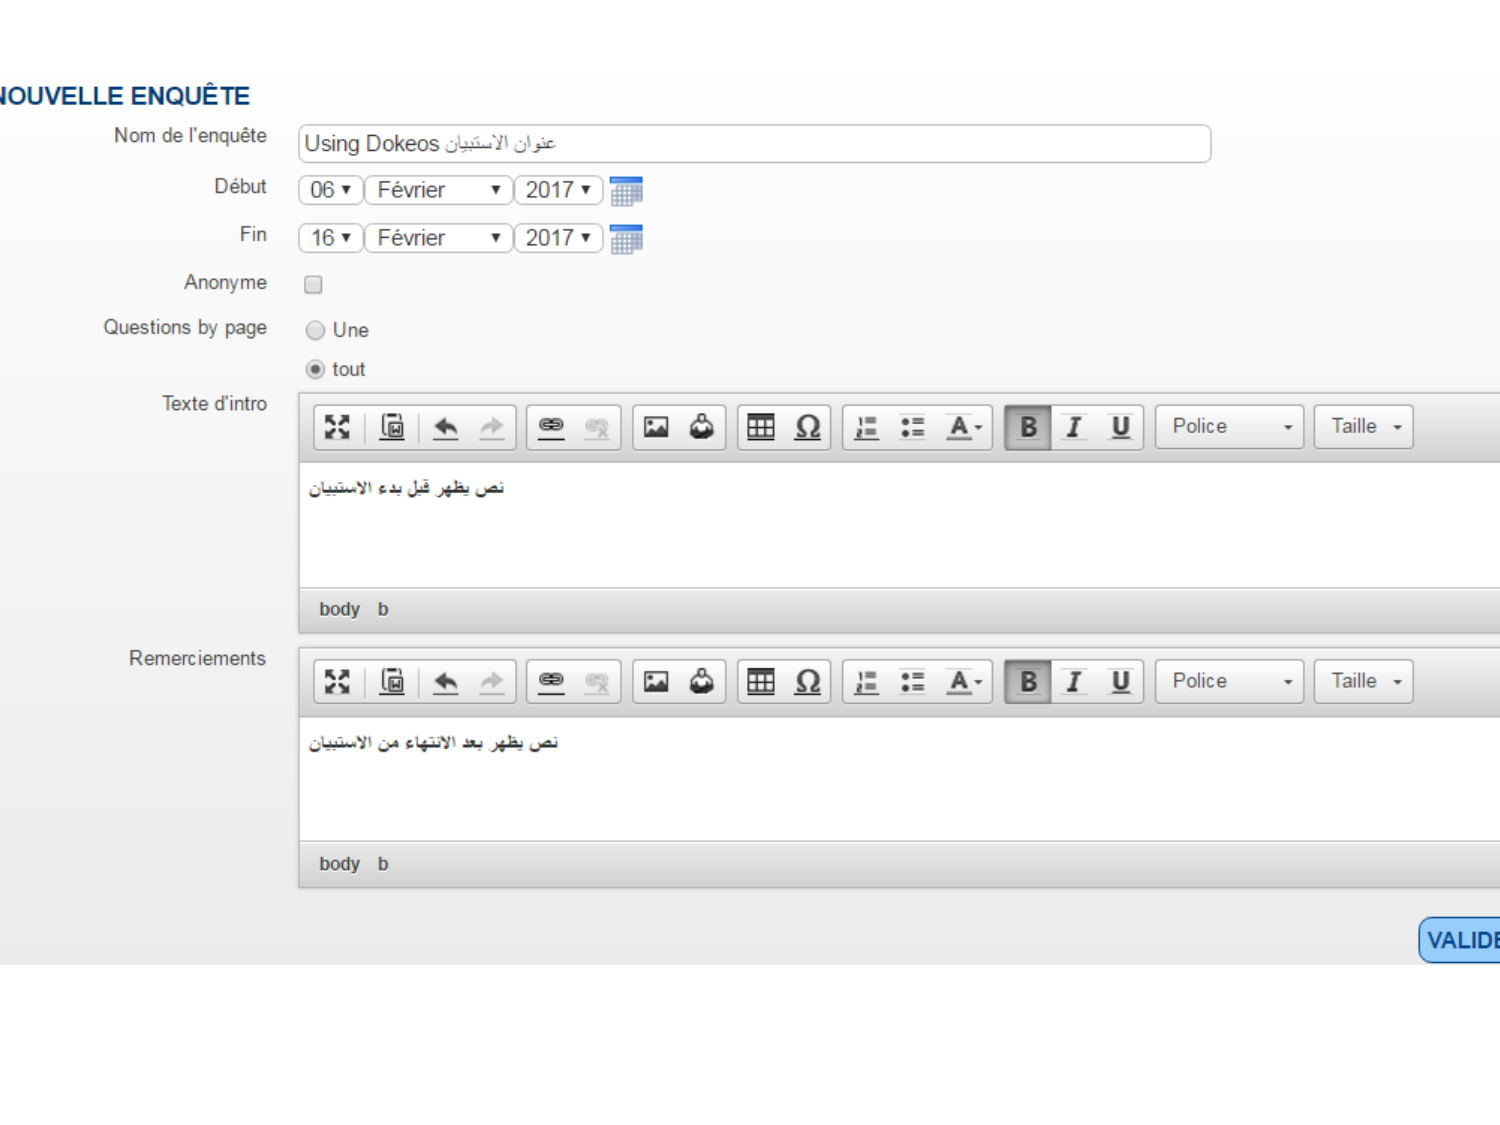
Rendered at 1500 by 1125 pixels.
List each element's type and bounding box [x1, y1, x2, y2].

picture [0, 77, 1500, 965]
